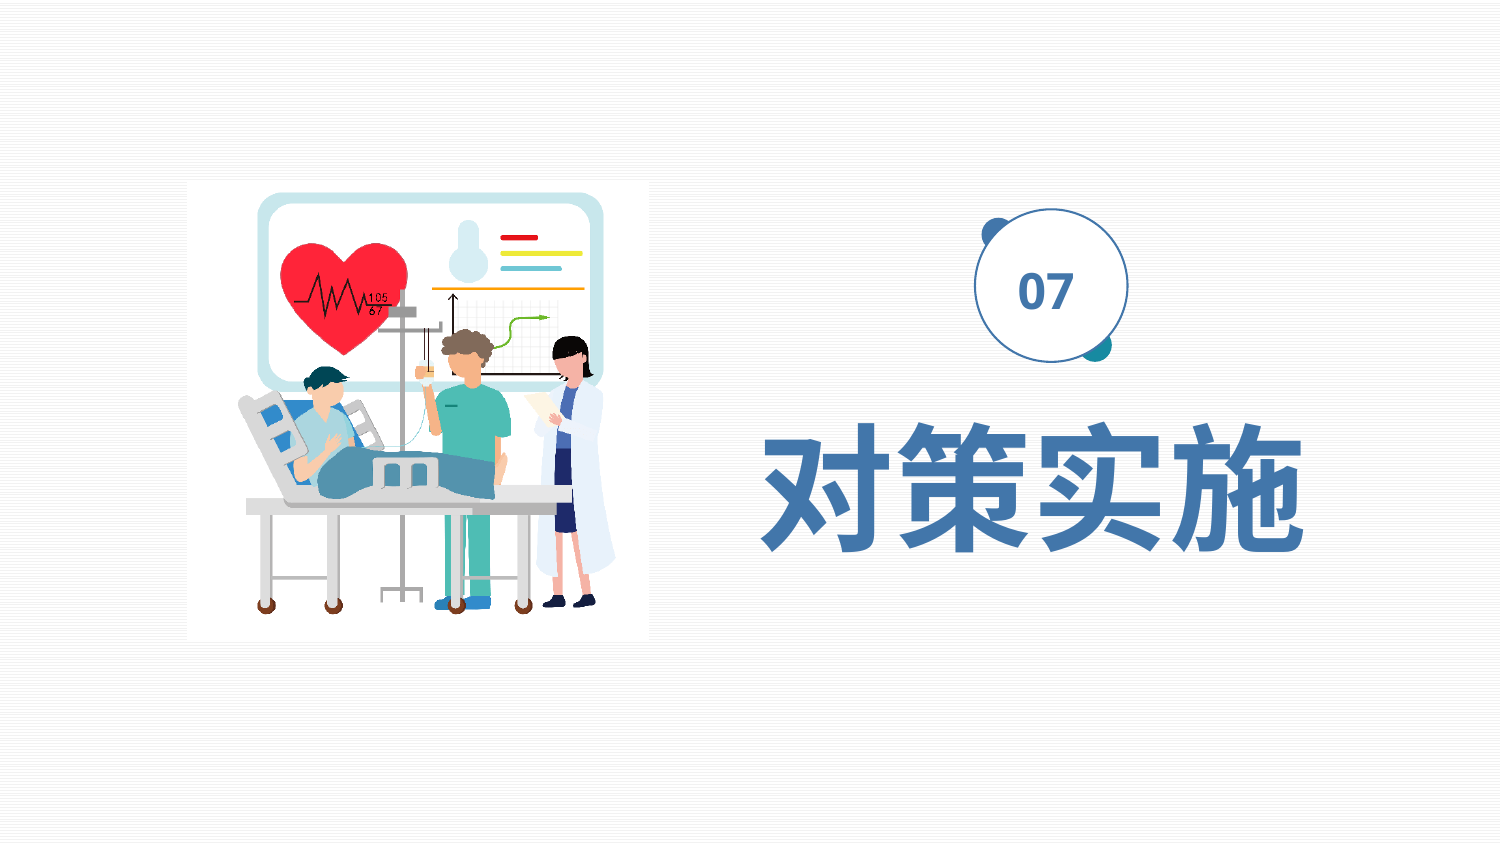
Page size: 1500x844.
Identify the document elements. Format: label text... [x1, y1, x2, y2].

text_box 对策实施 [742, 395, 1322, 576]
picture [186, 180, 649, 642]
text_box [974, 209, 1128, 362]
